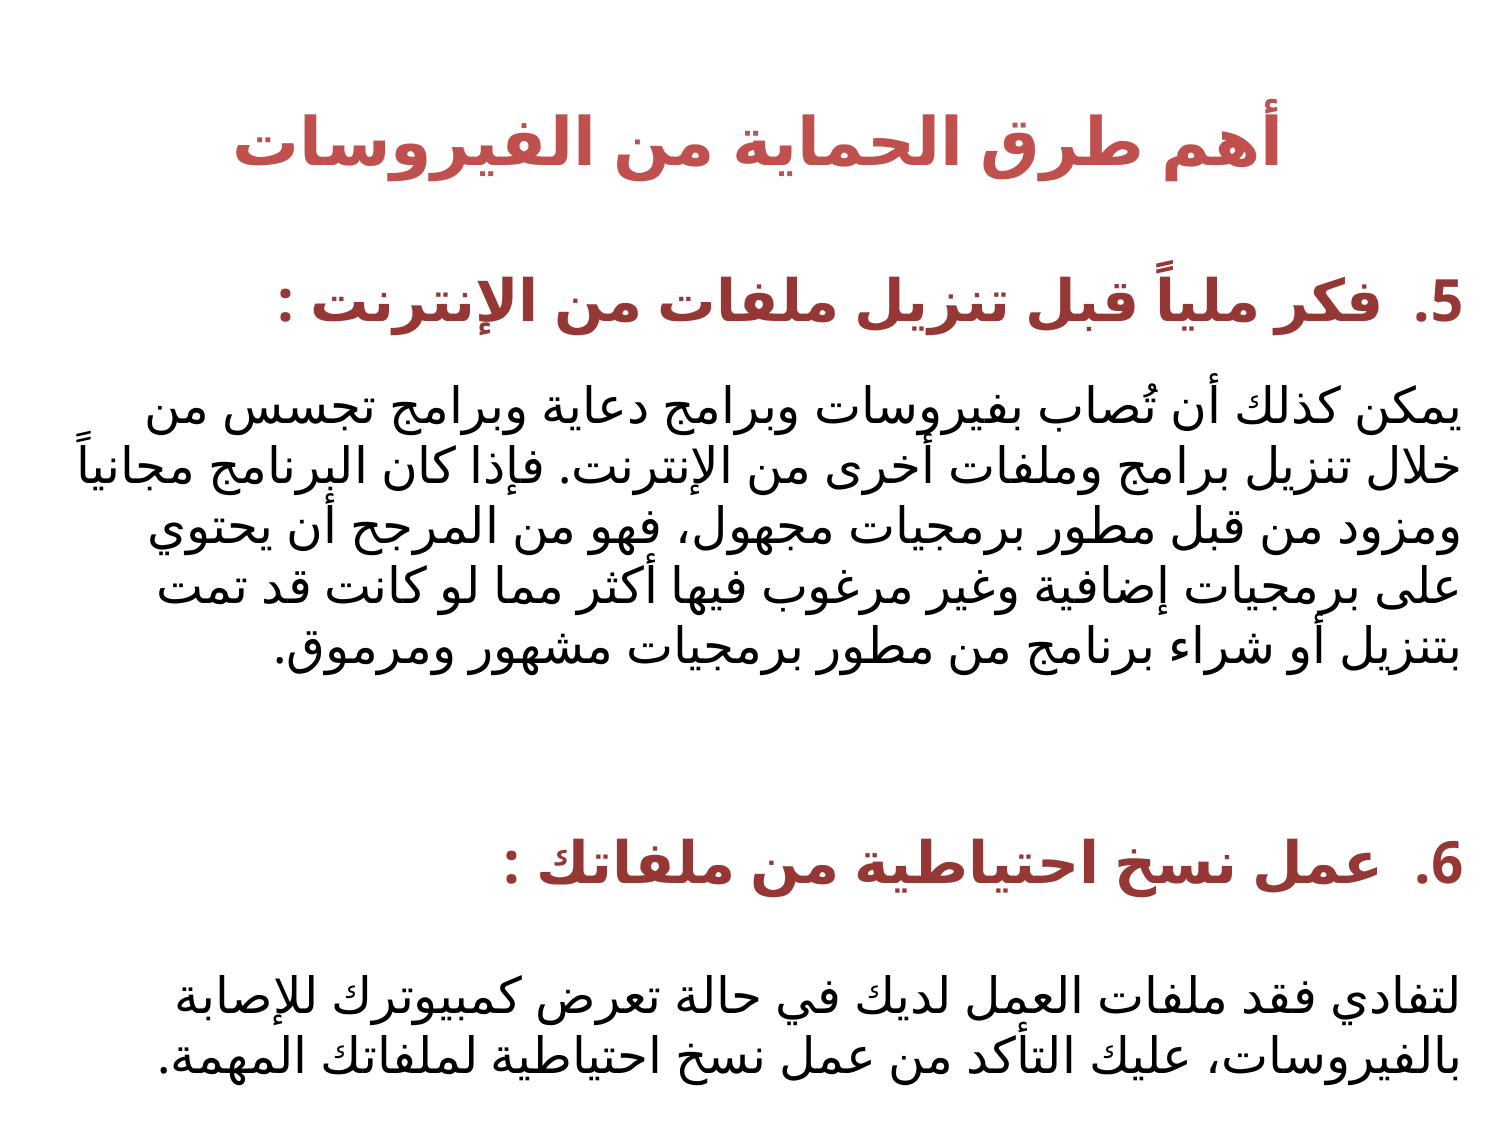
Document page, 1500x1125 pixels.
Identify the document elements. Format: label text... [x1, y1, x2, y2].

list 5. فكر ملياً قبل تنزيل ملفات من الإنترنت : يمكن كذلك أن تُصاب بفيروسات وبرامج دعاية وبرامج تجسس من خلال تنزيل برامج وملفات أخرى من الإنترنت. فإذا كان البرنامج مجانياً ومزود من قبل مطور برمجيات مجهول، فهو من المرجح أن يحتوي على برمجيات إضافية وغير مرغوب فيها أكثر مما لو كانت قد تمت بتنزيل أو شراء برنامج من مطور برمجيات مشهور ومرموق. 6. عمل نسخ احتياطية من ملفاتك : لتفادي فقد ملفات العمل لديك في حالة تعرض كمبيوترك للإصابة بالفيروسات، عليك التأكد من عمل نسخ احتياطية لملفاتك المهمة. [53, 255, 1479, 1076]
title أهم طرق الحماية من الفيروسات [75, 45, 1425, 233]
